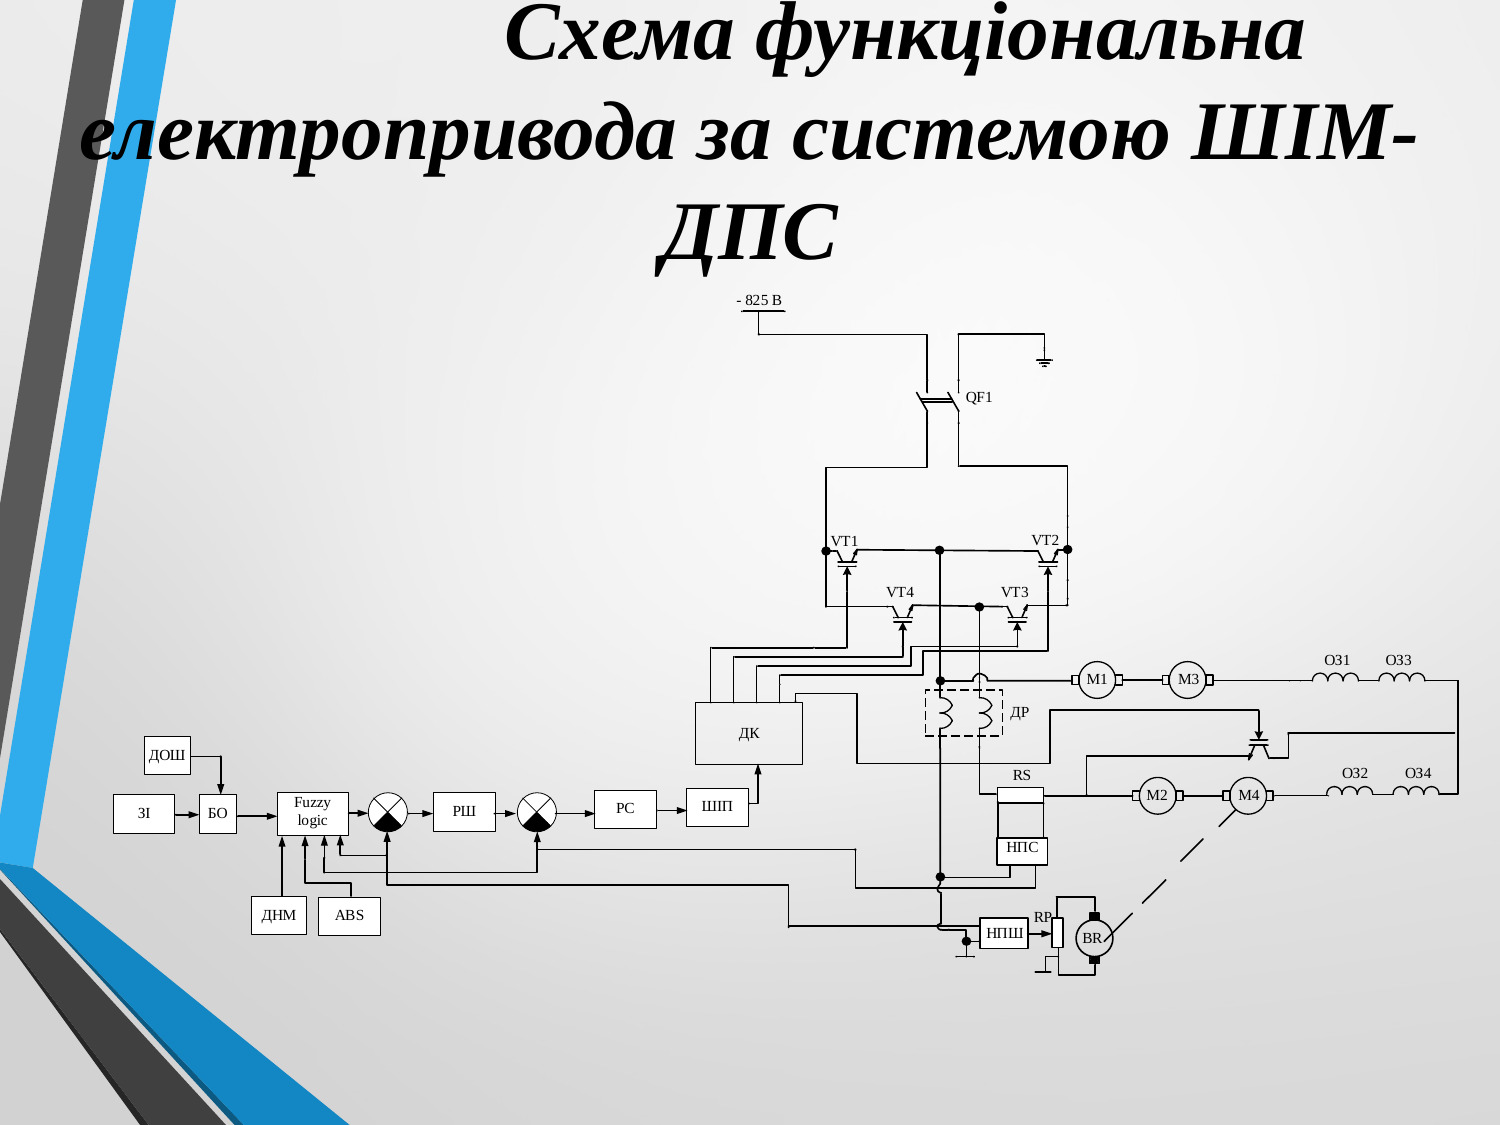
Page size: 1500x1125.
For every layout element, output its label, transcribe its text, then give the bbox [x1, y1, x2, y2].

title Схема функціональна електропривода за системою ШІМ-ДПС [64, 1, 1436, 256]
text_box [111, 287, 1500, 977]
